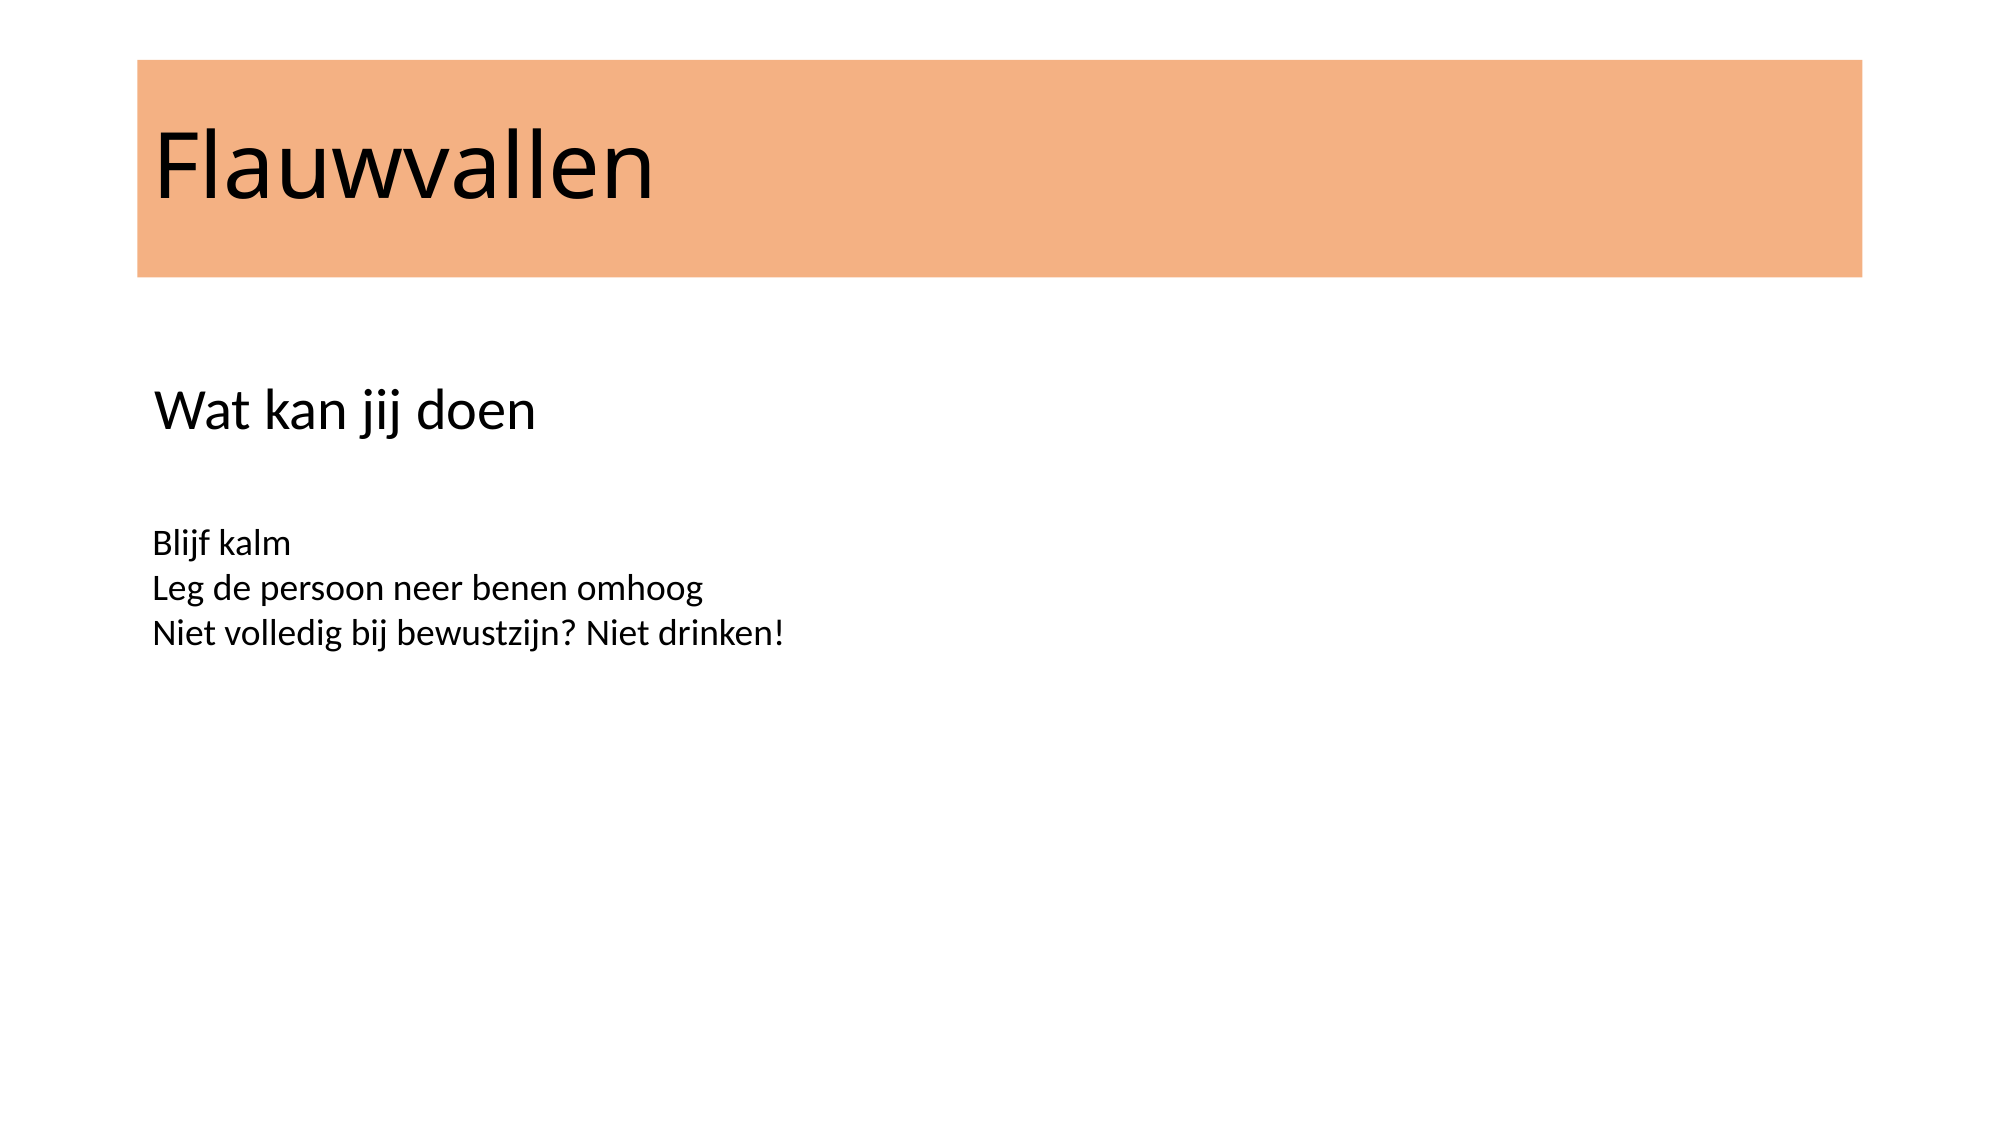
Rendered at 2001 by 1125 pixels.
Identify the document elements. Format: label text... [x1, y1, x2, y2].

title Flauwvallen [137, 59, 1863, 278]
text_box Blijf kalm Leg de persoon neer benen omhoog Niet volledig bij bewustzijn? Niet drinken! [137, 510, 1138, 661]
text_box Wat kan jij doen [140, 363, 552, 449]
